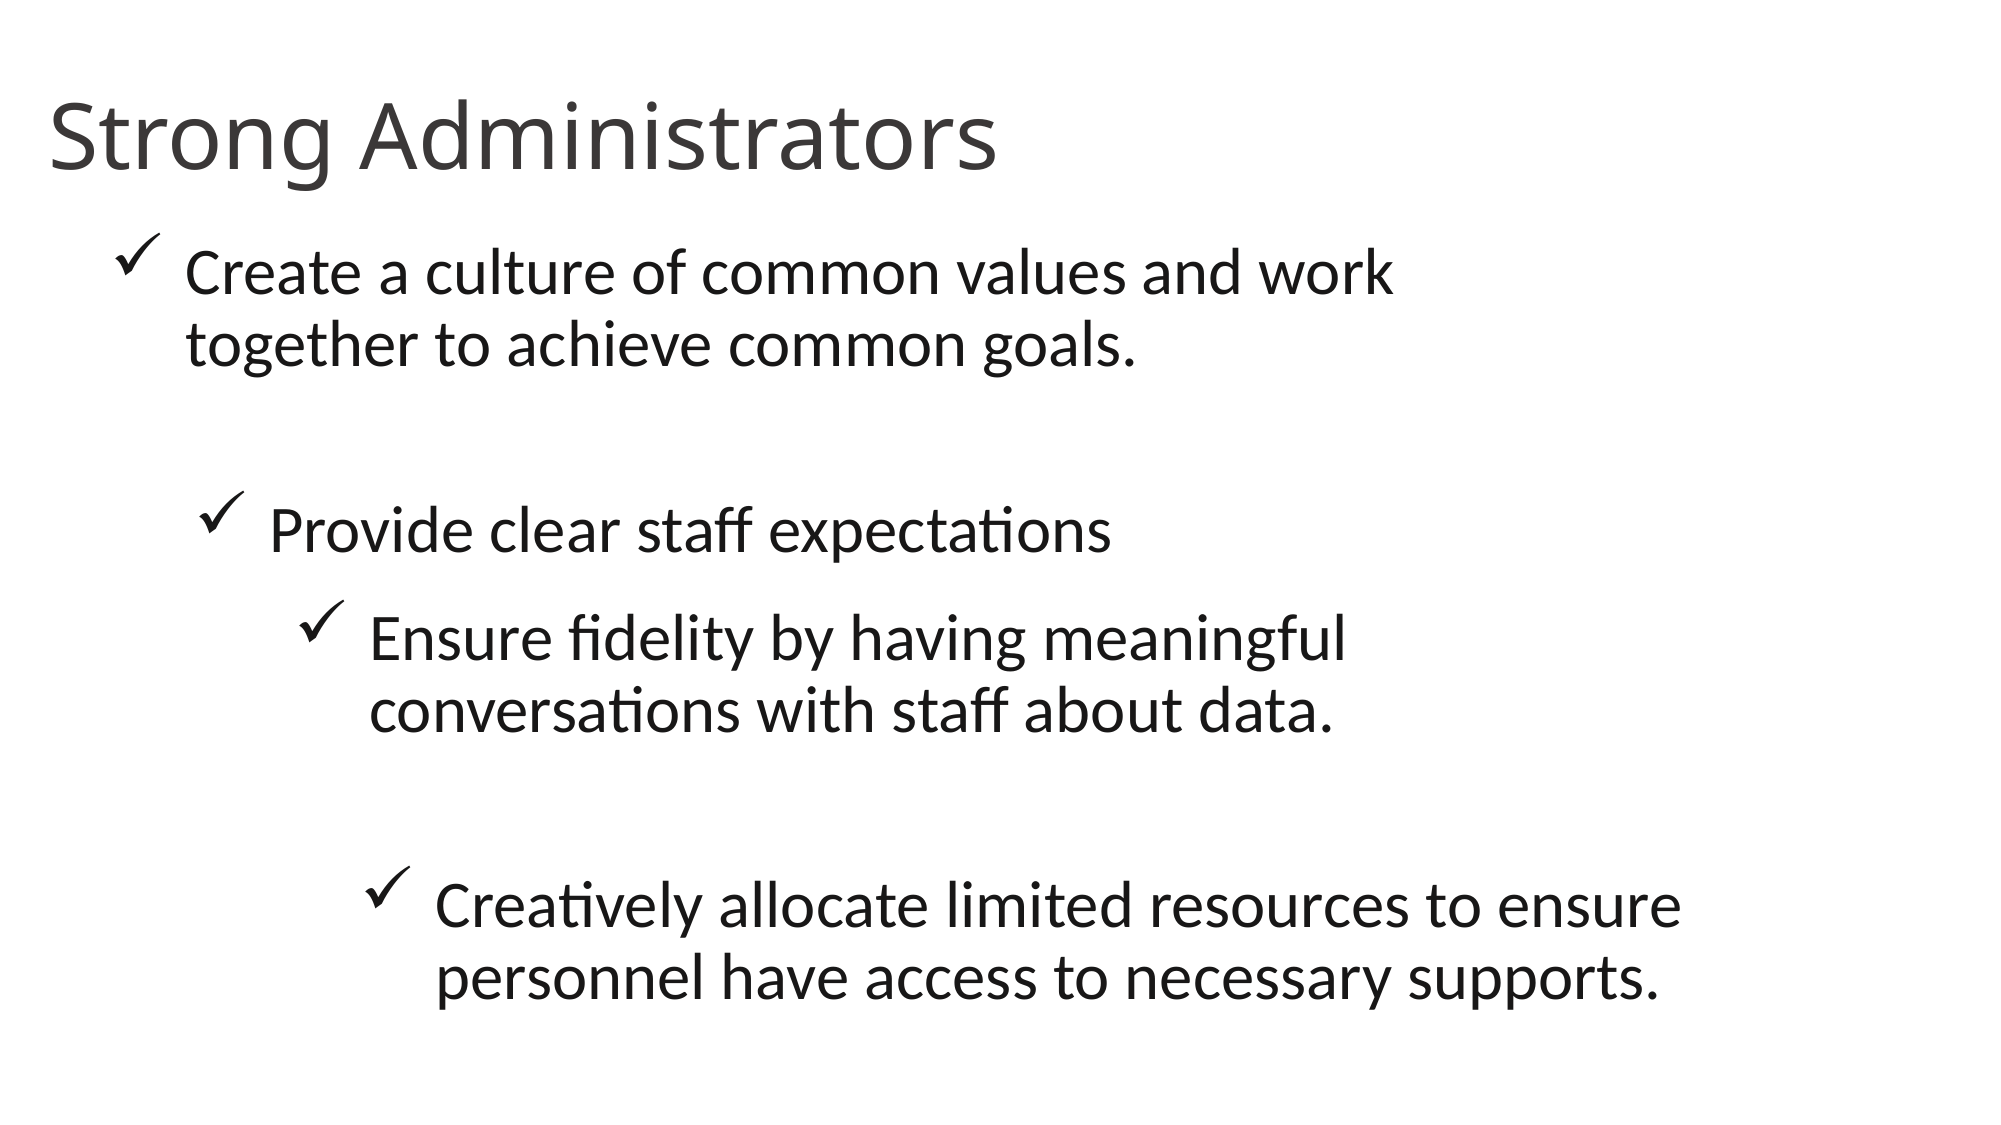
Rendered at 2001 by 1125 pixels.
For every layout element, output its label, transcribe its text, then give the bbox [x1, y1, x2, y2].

list Create a culture of common values and work together to achieve common goals. [83, 229, 1455, 475]
title Strong Administrators [33, 0, 1450, 280]
list Provide clear staff expectations [166, 487, 1317, 625]
list Ensure fidelity by having meaningful conversations with staff about data. [266, 595, 1650, 784]
list Creatively allocate limited resources to ensure personnel have access to necessary supports. [333, 862, 1781, 1046]
